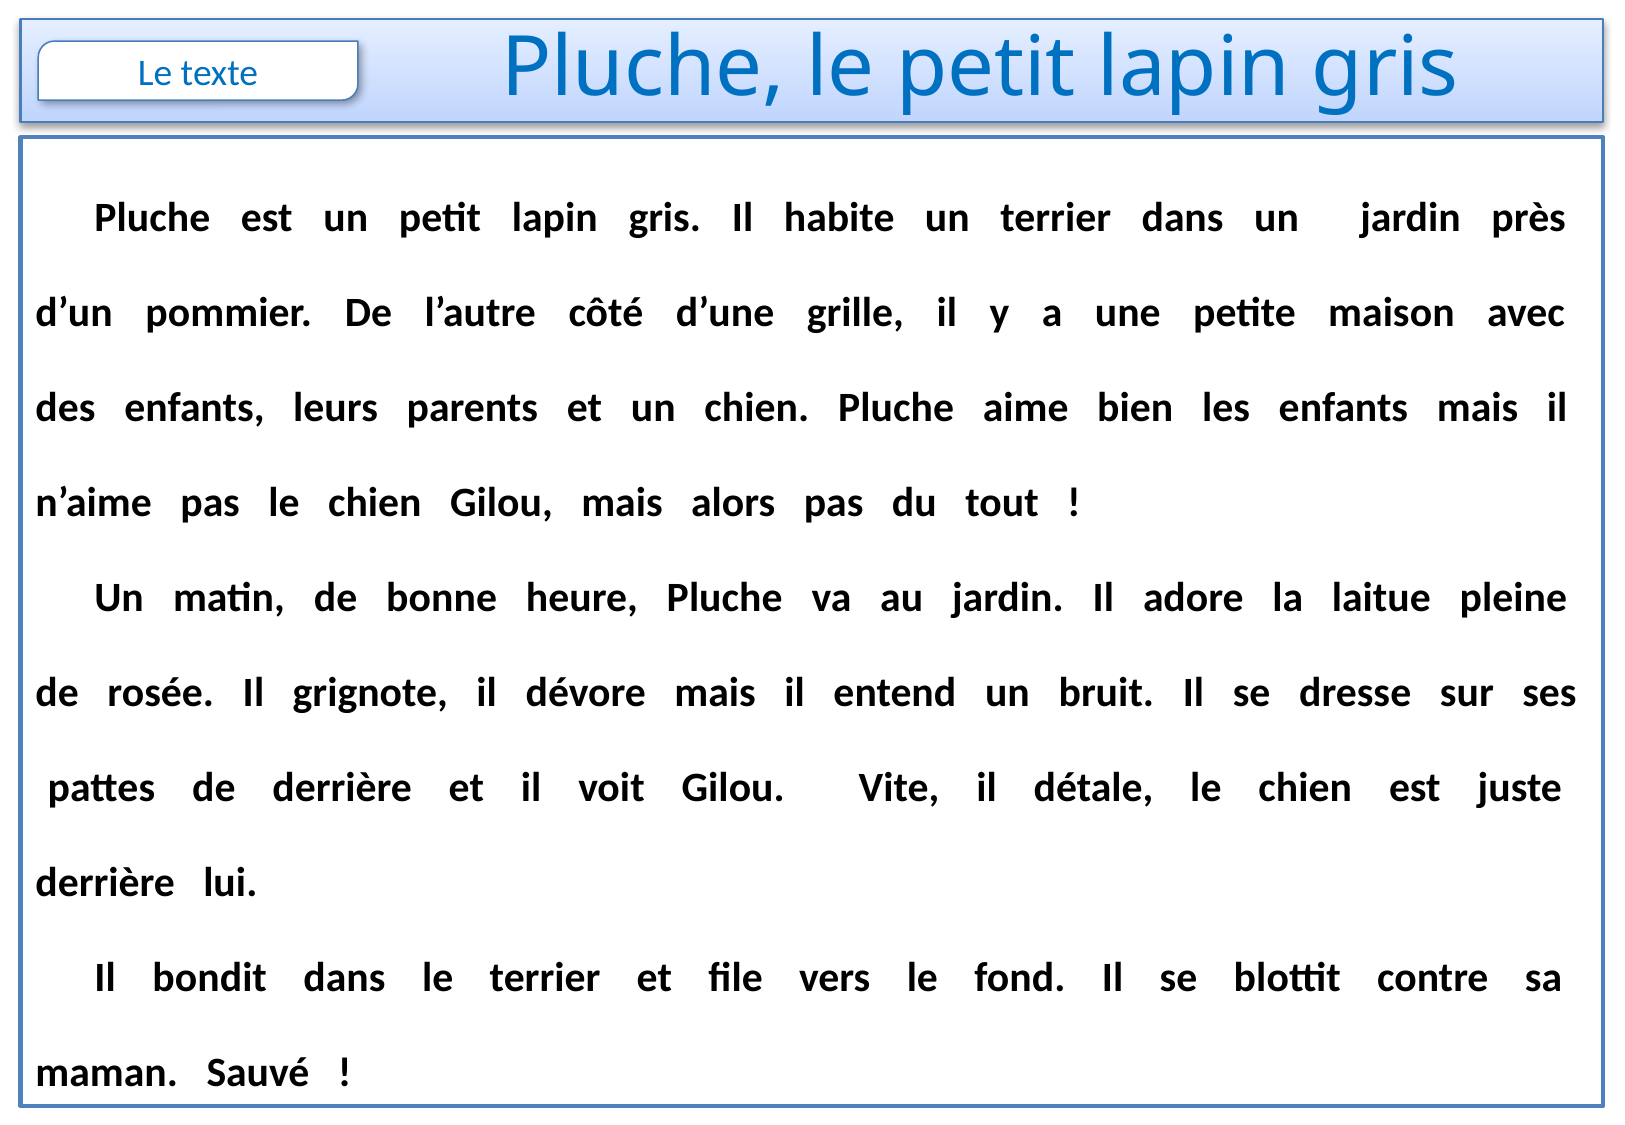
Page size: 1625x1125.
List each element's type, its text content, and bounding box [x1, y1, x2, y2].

title Pluche, le petit lapin gris [357, 4, 1604, 120]
list Pluche est un petit lapin gris. Il habite un terrier dans un jardin près d’un pommier. De l’autre côté d’une grille, il y a une petite maison avec des enfants, leurs parents et un chien. Pluche aime bien les enfants mais il n’aime pas le chien Gilou, mais alors pas du tout ! Un matin, de bonne heure, Pluche va au jardin. Il adore la laitue pleine de rosée. Il grignote, il dévore mais il entend un bruit. Il se dresse sur ses pattes de derrière et il voit Gilou. Vite, il détale, le chien est juste derrière lui. Il bondit dans le terrier et file vers le fond. Il se blottit contre sa maman. Sauvé ! [18, 135, 1605, 1108]
